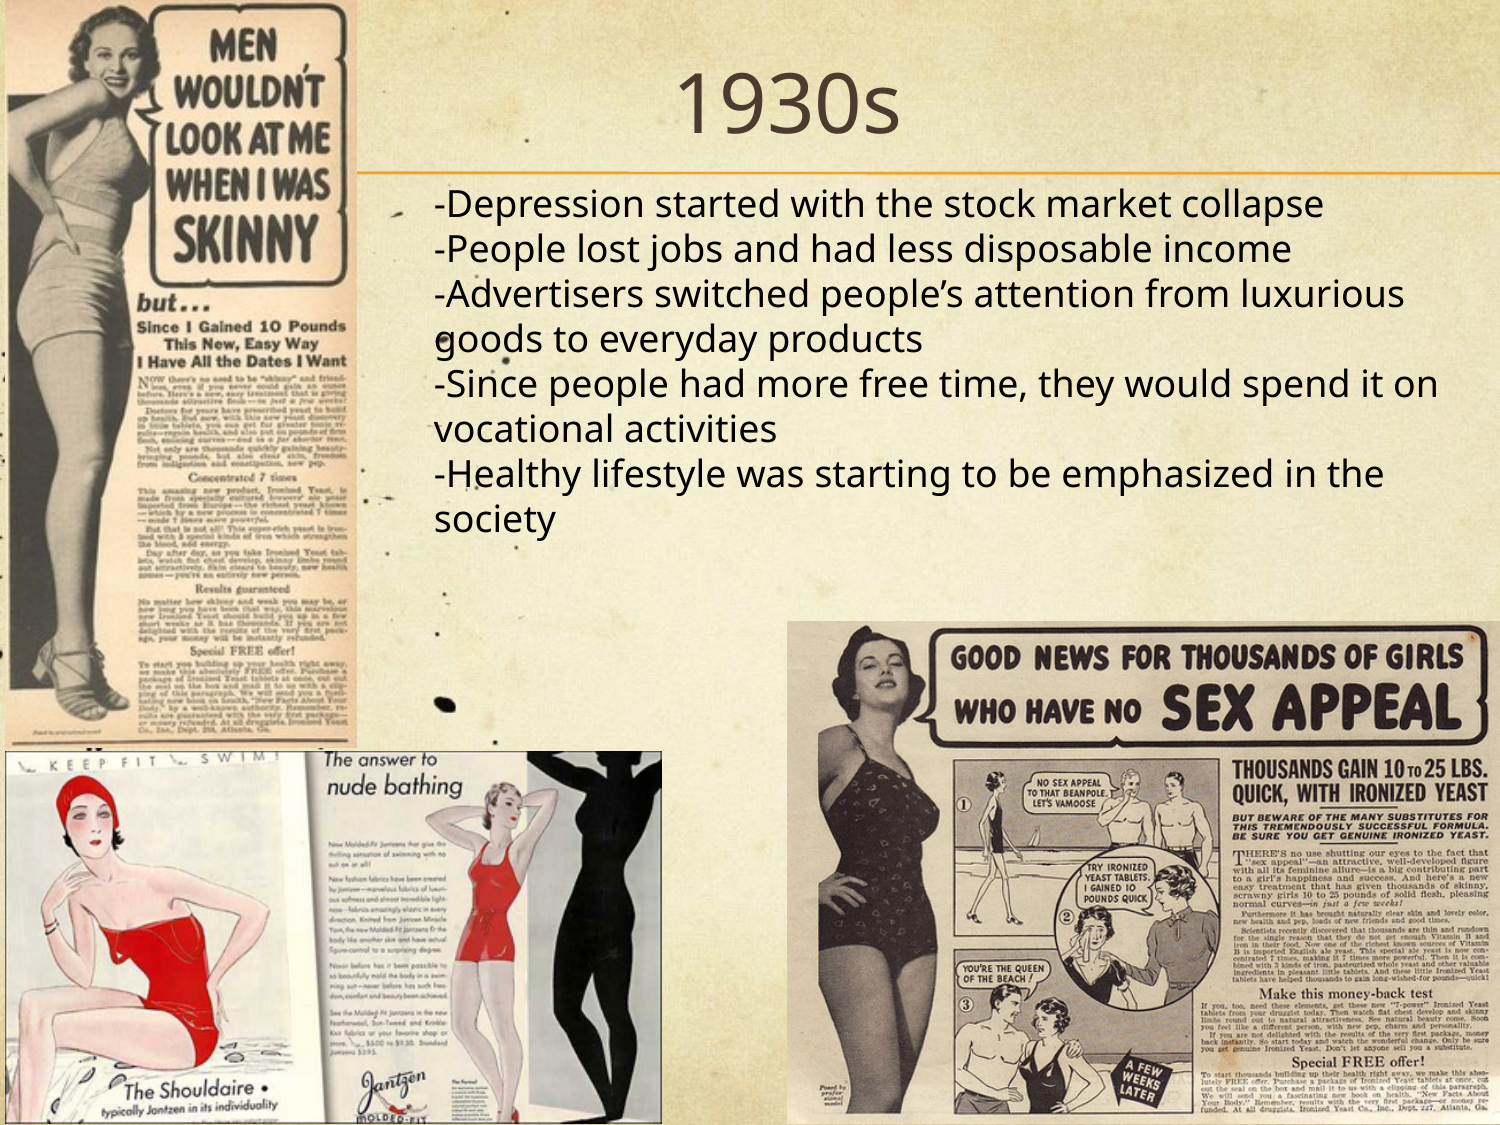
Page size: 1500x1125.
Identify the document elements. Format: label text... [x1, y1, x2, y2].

list 1930s [657, 42, 1500, 185]
picture [0, 0, 1500, 1125]
picture [5, 175, 1500, 1125]
text_box -Depression started with the stock market collapse -People lost jobs and had less disposable income -Advertisers switched people’s attention from luxurious goods to everyday products -Since people had more free time, they would spend it on vocational activities -Healthy lifestyle was starting to be emphasized in the society [419, 172, 1471, 548]
